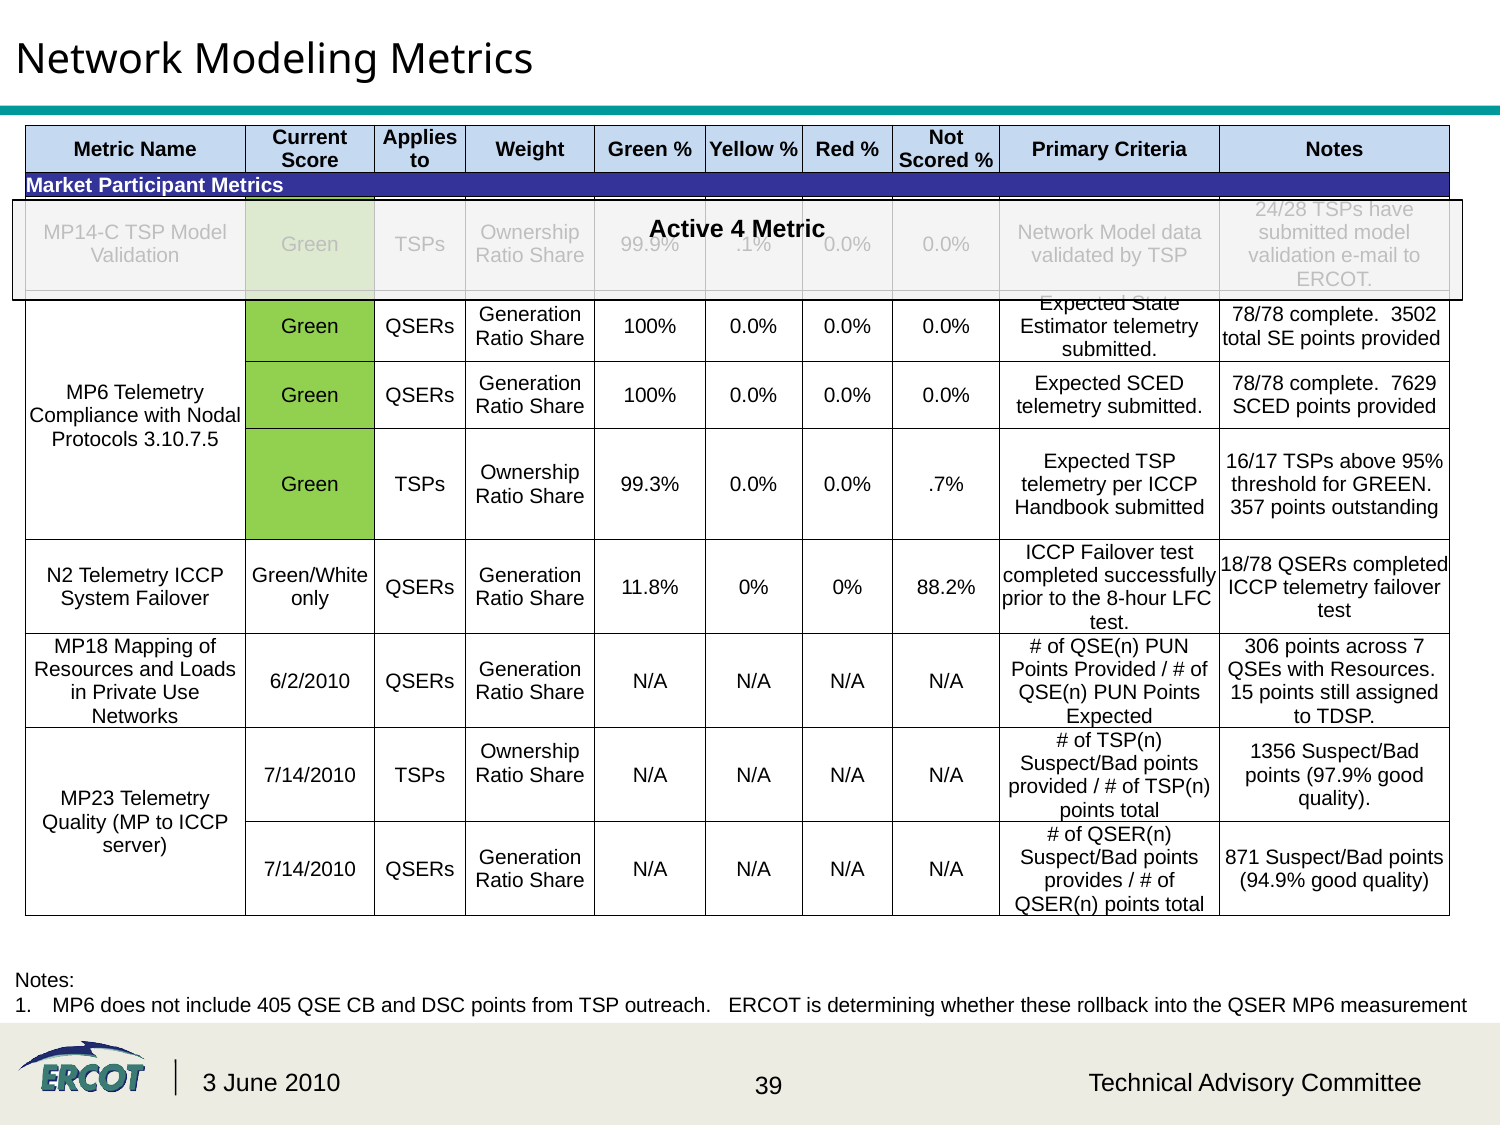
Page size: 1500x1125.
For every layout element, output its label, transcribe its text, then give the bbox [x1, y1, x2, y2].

table_cell QSERs [375, 634, 465, 727]
table_cell N/A [893, 822, 999, 915]
table_cell Ownership Ratio Share [466, 429, 594, 539]
table_cell 0.0% [706, 300, 802, 361]
table_cell N/A [706, 634, 802, 727]
table_cell MP23 Telemetry Quality (MP to ICCP server) [26, 728, 245, 915]
table_cell # of TSP(n) Suspect/Bad points provided / # of TSP(n) points total [1000, 728, 1219, 821]
table_cell TSPs [375, 728, 465, 821]
table_cell Generation Ratio Share [466, 300, 594, 361]
table_header Green % [595, 126, 705, 172]
table_cell N/A [803, 634, 892, 727]
table_cell 100% [595, 300, 705, 361]
table_cell .7% [893, 429, 999, 539]
table_cell 78/78 complete. 3502 total SE points provided [1220, 300, 1449, 361]
table_cell 99.3% [595, 429, 705, 539]
table_header Primary Criteria [1000, 126, 1219, 172]
table_header Notes [1220, 126, 1449, 172]
text_box Notes: MP6 does not include 405 QSE CB and DSC points from TSP outreach. ERCOT is determining whether these rollback into the QSER MP6 measurement [0, 959, 1500, 1024]
table_header Weight [466, 126, 594, 172]
table_cell # of QSE(n) PUN Points Provided / # of QSE(n) PUN Points Expected [1000, 634, 1219, 727]
table_cell MP6 Telemetry Compliance with Nodal Protocols 3.10.7.5 [26, 300, 245, 539]
table_cell 871 Suspect/Bad points (94.9% good quality) [1220, 822, 1449, 915]
table_cell 0% [803, 540, 892, 633]
table_cell 100% [595, 362, 705, 428]
text_box Active 4 Metric [12, 200, 1463, 300]
table_cell QSERs [375, 362, 465, 428]
table_cell Green [246, 300, 374, 361]
table_header Not Scored % [893, 126, 999, 172]
table_cell TSPs [375, 429, 465, 539]
table_cell 16/17 TSPs above 95% threshold for GREEN. 357 points outstanding [1220, 429, 1449, 539]
table_cell Market Participant Metrics [26, 173, 1449, 196]
table_cell N/A [595, 822, 705, 915]
table_cell Green [246, 429, 374, 539]
table_header Current Score [246, 126, 374, 172]
table_header Metric Name [26, 126, 245, 172]
table_cell N/A [893, 728, 999, 821]
table_cell Green [246, 362, 374, 428]
table_cell N/A [706, 728, 802, 821]
table_cell 0.0% [803, 429, 892, 539]
table_cell ICCP Failover test completed successfully prior to the 8-hour LFC test. [1000, 540, 1219, 633]
table_cell 306 points across 7 QSEs with Resources. 15 points still assigned to TDSP. [1220, 634, 1449, 727]
table_cell # of QSER(n) Suspect/Bad points provides / # of QSER(n) points total [1000, 822, 1219, 915]
table_cell Generation Ratio Share [466, 822, 594, 915]
table_header Applies to [375, 126, 465, 172]
table_cell 0.0% [803, 362, 892, 428]
table_cell QSERs [375, 540, 465, 633]
table_cell Expected State Estimator telemetry submitted. [1000, 300, 1219, 361]
table_cell 18/78 QSERs completed ICCP telemetry failover test [1220, 540, 1449, 633]
table_cell 7/14/2010 [246, 728, 374, 821]
table_cell 88.2% [893, 540, 999, 633]
table_cell 6/2/2010 [246, 634, 374, 727]
table_cell N/A [595, 728, 705, 821]
table_cell QSERs [375, 822, 465, 915]
picture [10, 1031, 151, 1111]
table_cell Expected SCED telemetry submitted. [1000, 362, 1219, 428]
footer Technical Advisory Committee [999, 1059, 1438, 1125]
table_cell N2 Telemetry ICCP System Failover [26, 540, 245, 633]
table_cell 11.8% [595, 540, 705, 633]
table_cell 0.0% [893, 300, 999, 361]
title Network Modeling Metrics [0, 13, 1476, 101]
table_cell QSERs [375, 300, 465, 361]
table_cell Generation Ratio Share [466, 634, 594, 727]
table_cell Ownership Ratio Share [466, 728, 594, 821]
table_cell 0.0% [706, 429, 802, 539]
table_cell N/A [706, 822, 802, 915]
table_cell N/A [595, 634, 705, 727]
table_cell 78/78 complete. 7629 SCED points provided [1220, 362, 1449, 428]
table_cell 1356 Suspect/Bad points (97.9% good quality). [1220, 728, 1449, 821]
table_cell Generation Ratio Share [466, 362, 594, 428]
table_cell 0.0% [803, 300, 892, 361]
table_cell N/A [803, 728, 892, 821]
table_cell 0% [706, 540, 802, 633]
table_cell 0.0% [706, 362, 802, 428]
table_cell Expected TSP telemetry per ICCP Handbook submitted [1000, 429, 1219, 539]
table_cell Green/White only [246, 540, 374, 633]
table_header Yellow % [706, 126, 802, 172]
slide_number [187, 1059, 538, 1125]
table_header Red % [803, 126, 892, 172]
table_cell 0.0% [893, 362, 999, 428]
table_cell MP18 Mapping of Resources and Loads in Private Use Networks [26, 634, 245, 727]
table_cell 7/14/2010 [246, 822, 374, 915]
table_cell N/A [893, 634, 999, 727]
table_cell Generation Ratio Share [466, 540, 594, 633]
table_cell N/A [803, 822, 892, 915]
